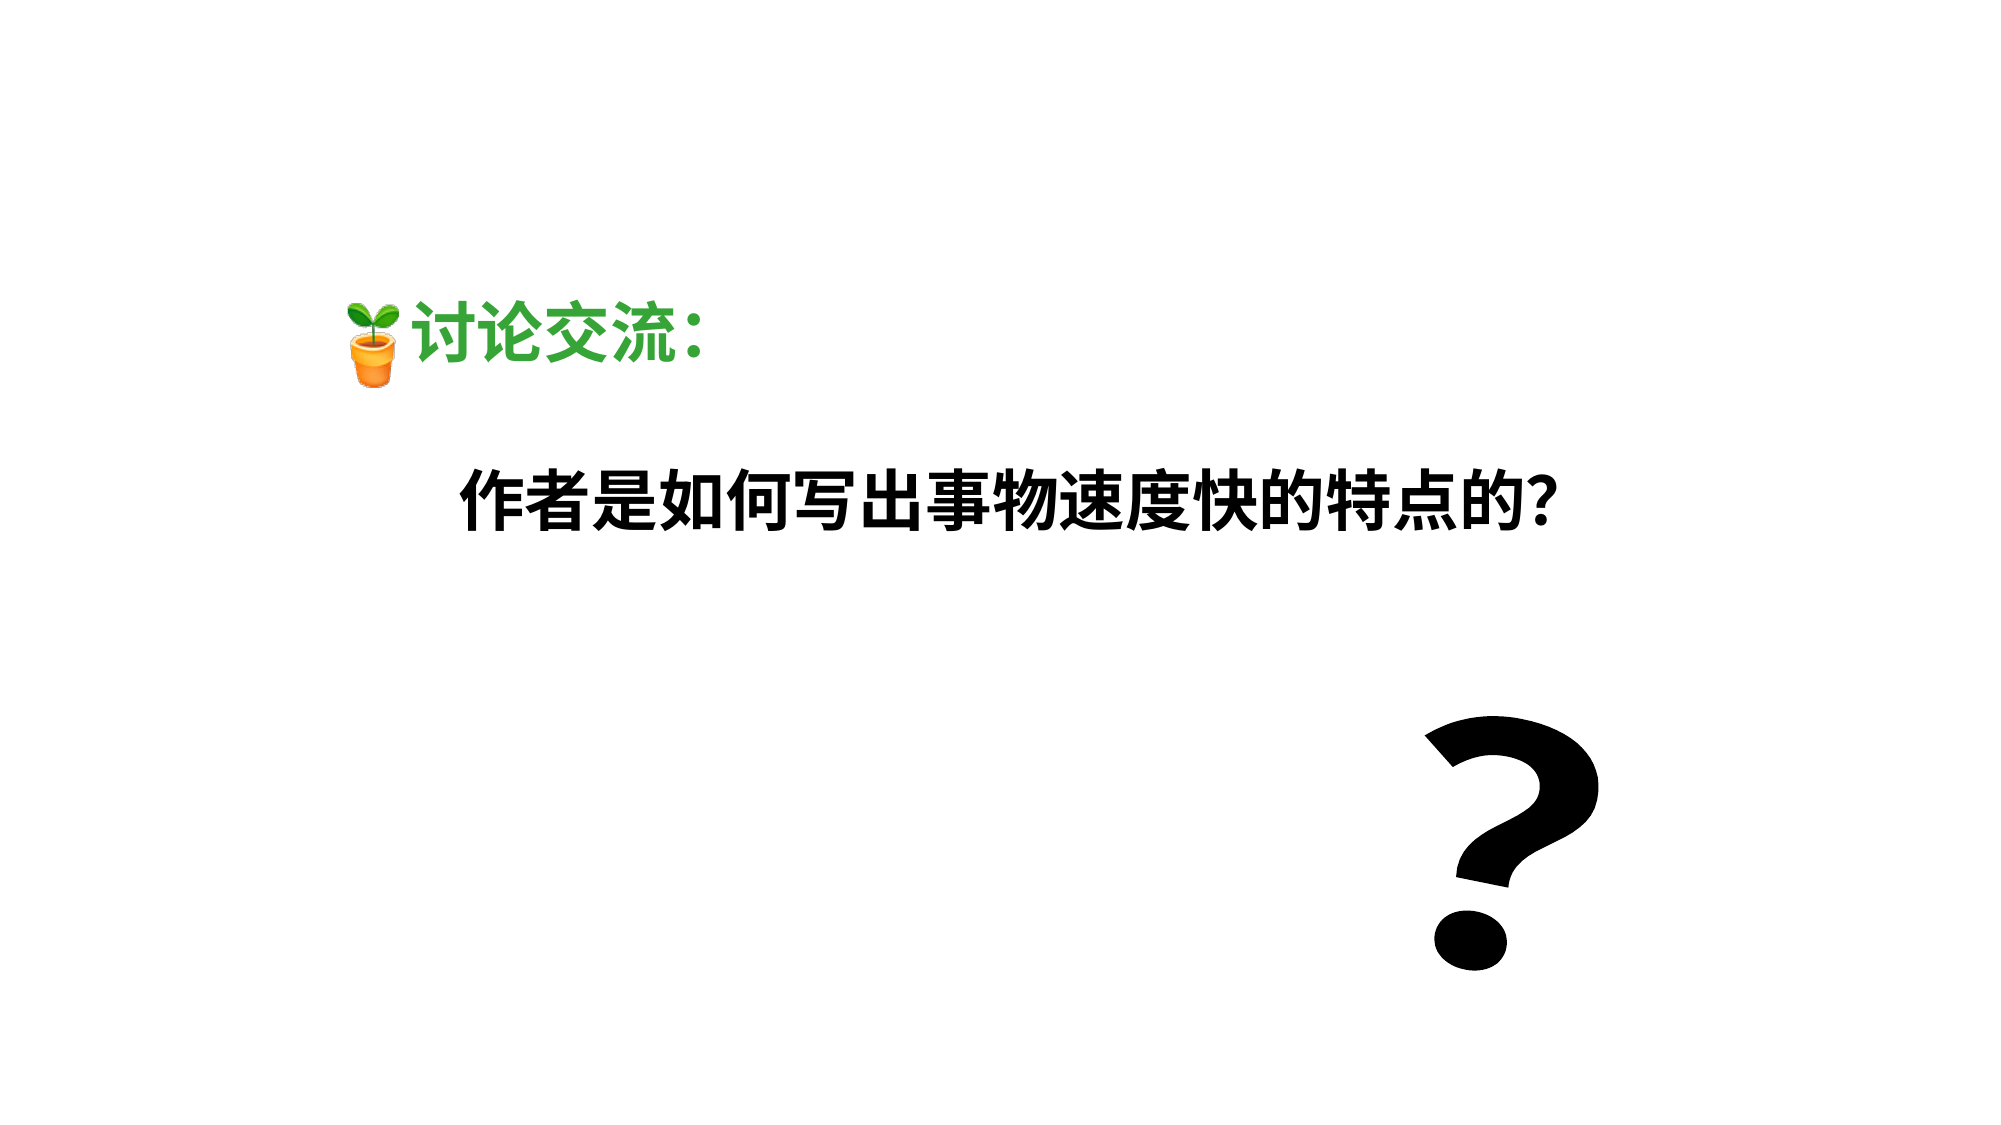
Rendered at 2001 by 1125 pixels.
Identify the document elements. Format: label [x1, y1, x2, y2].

text_box [341, 283, 1661, 549]
